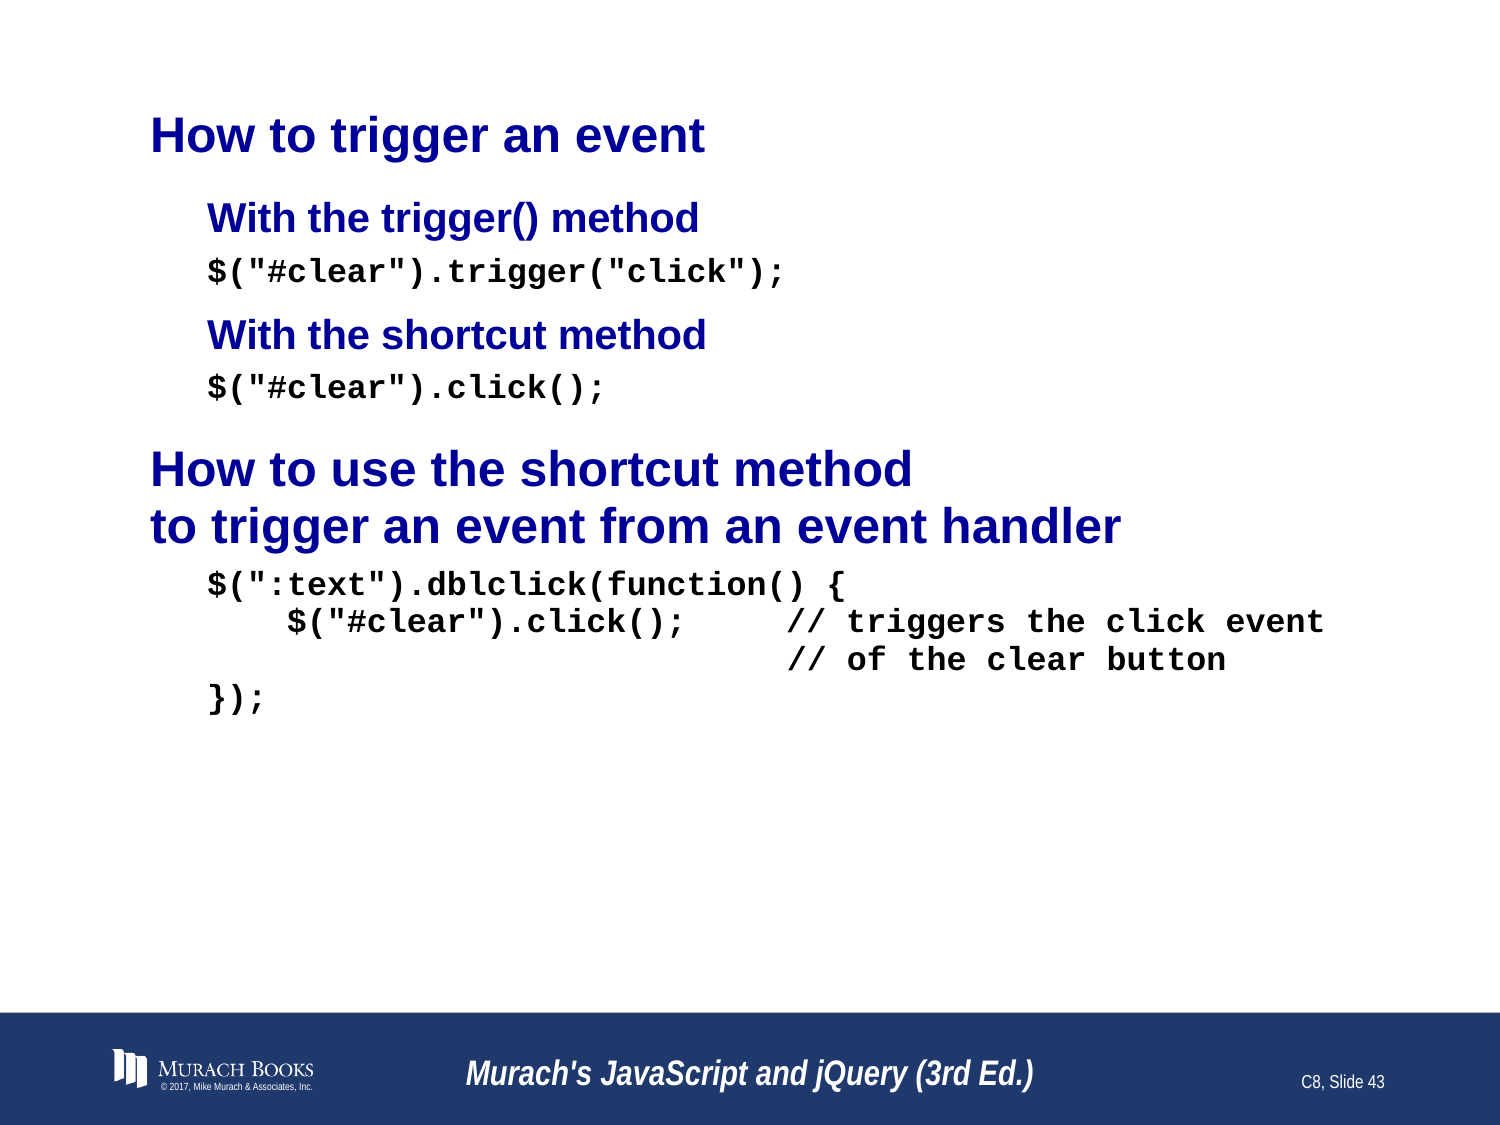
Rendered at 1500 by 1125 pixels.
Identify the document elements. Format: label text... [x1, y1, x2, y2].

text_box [149, 174, 1350, 719]
slide_number Murach's JavaScript and jQuery (3rd Ed.) [463, 1025, 1050, 1100]
footer © 2017, Mike Murach & Associates, Inc. [12, 1025, 463, 1100]
title How to trigger an event [150, 102, 1350, 164]
slide_number C8, Slide 43 [1087, 1025, 1400, 1100]
